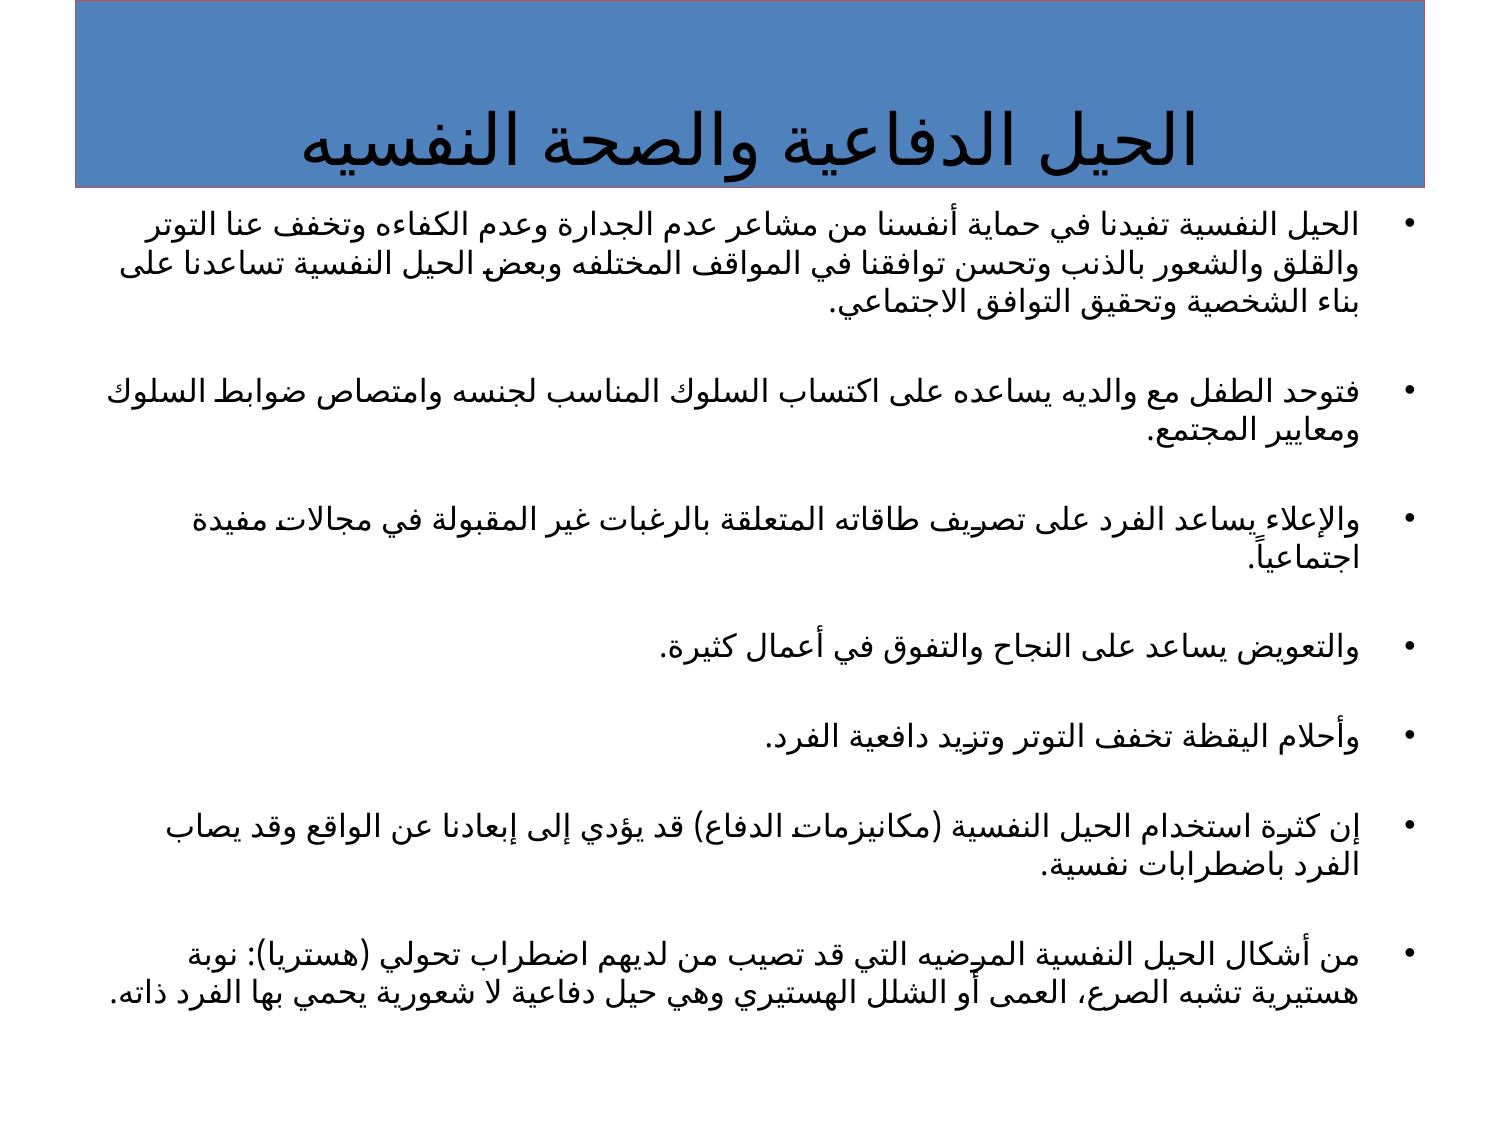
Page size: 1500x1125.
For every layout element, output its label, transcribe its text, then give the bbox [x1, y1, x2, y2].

title الحيل الدفاعية والصحة النفسيه [75, 0, 1425, 188]
list الحيل النفسية تفيدنا في حماية أنفسنا من مشاعر عدم الجدارة وعدم الكفاءه وتخفف عنا التوتر والقلق والشعور بالذنب وتحسن توافقنا في المواقف المختلفه وبعض الحيل النفسية تساعدنا على بناء الشخصية وتحقيق التوافق الاجتماعي. فتوحد الطفل مع والديه يساعده على اكتساب السلوك المناسب لجنسه وامتصاص ضوابط السلوك ومعايير المجتمع. والإعلاء يساعد الفرد على تصريف طاقاته المتعلقة بالرغبات غير المقبولة في مجالات مفيدة اجتماعياً. والتعويض يساعد على النجاح والتفوق في أعمال كثيرة. وأحلام اليقظة تخفف التوتر وتزيد دافعية الفرد. إن كثرة استخدام الحيل النفسية (مكانيزمات الدفاع) قد يؤدي إلى إبعادنا عن الواقع وقد يصاب الفرد باضطرابات نفسية. من أشكال الحيل النفسية المرضيه التي قد تصيب من لديهم اضطراب تحولي (هستريا): نوبة هستيرية تشبه الصرع، العمى أو الشلل الهستيري وهي حيل دفاعية لا شعورية يحمي بها الفرد ذاته. [75, 196, 1425, 1071]
